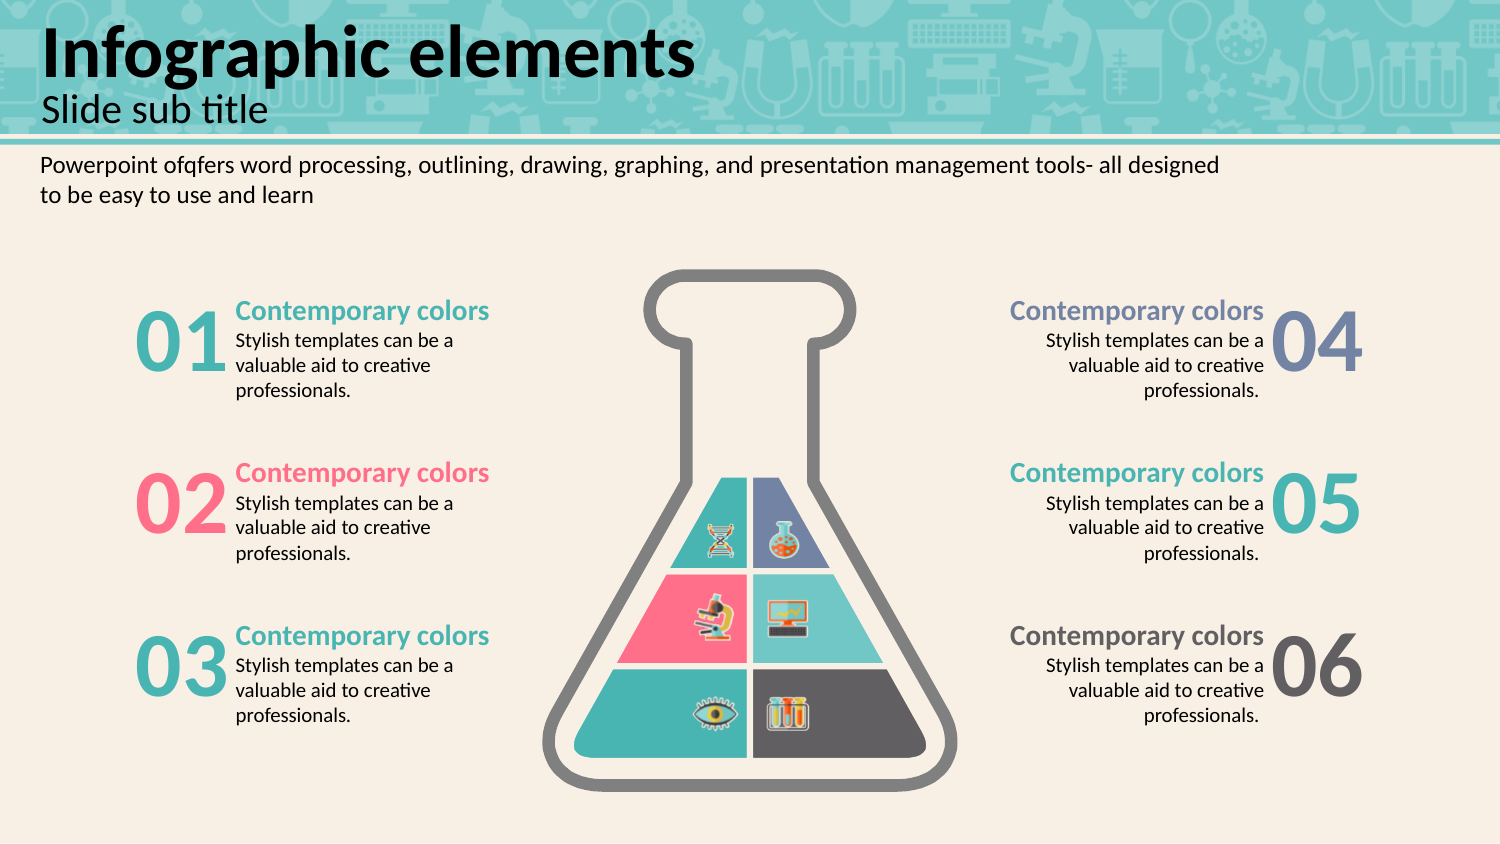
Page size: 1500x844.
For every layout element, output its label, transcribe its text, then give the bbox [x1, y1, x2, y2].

list Infographic elements [41, 19, 1365, 108]
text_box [548, 275, 952, 786]
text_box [999, 604, 1365, 704]
text_box Powerpoint ofqfers word processing, outlining, drawing, graphing, and presentation management tools- all designed to be easy to use and learn [40, 148, 1247, 209]
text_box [999, 279, 1365, 379]
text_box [135, 604, 501, 704]
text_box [135, 441, 501, 542]
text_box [135, 279, 501, 379]
picture [0, 0, 1500, 134]
list Slide sub title [41, 108, 1365, 146]
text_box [999, 441, 1365, 542]
